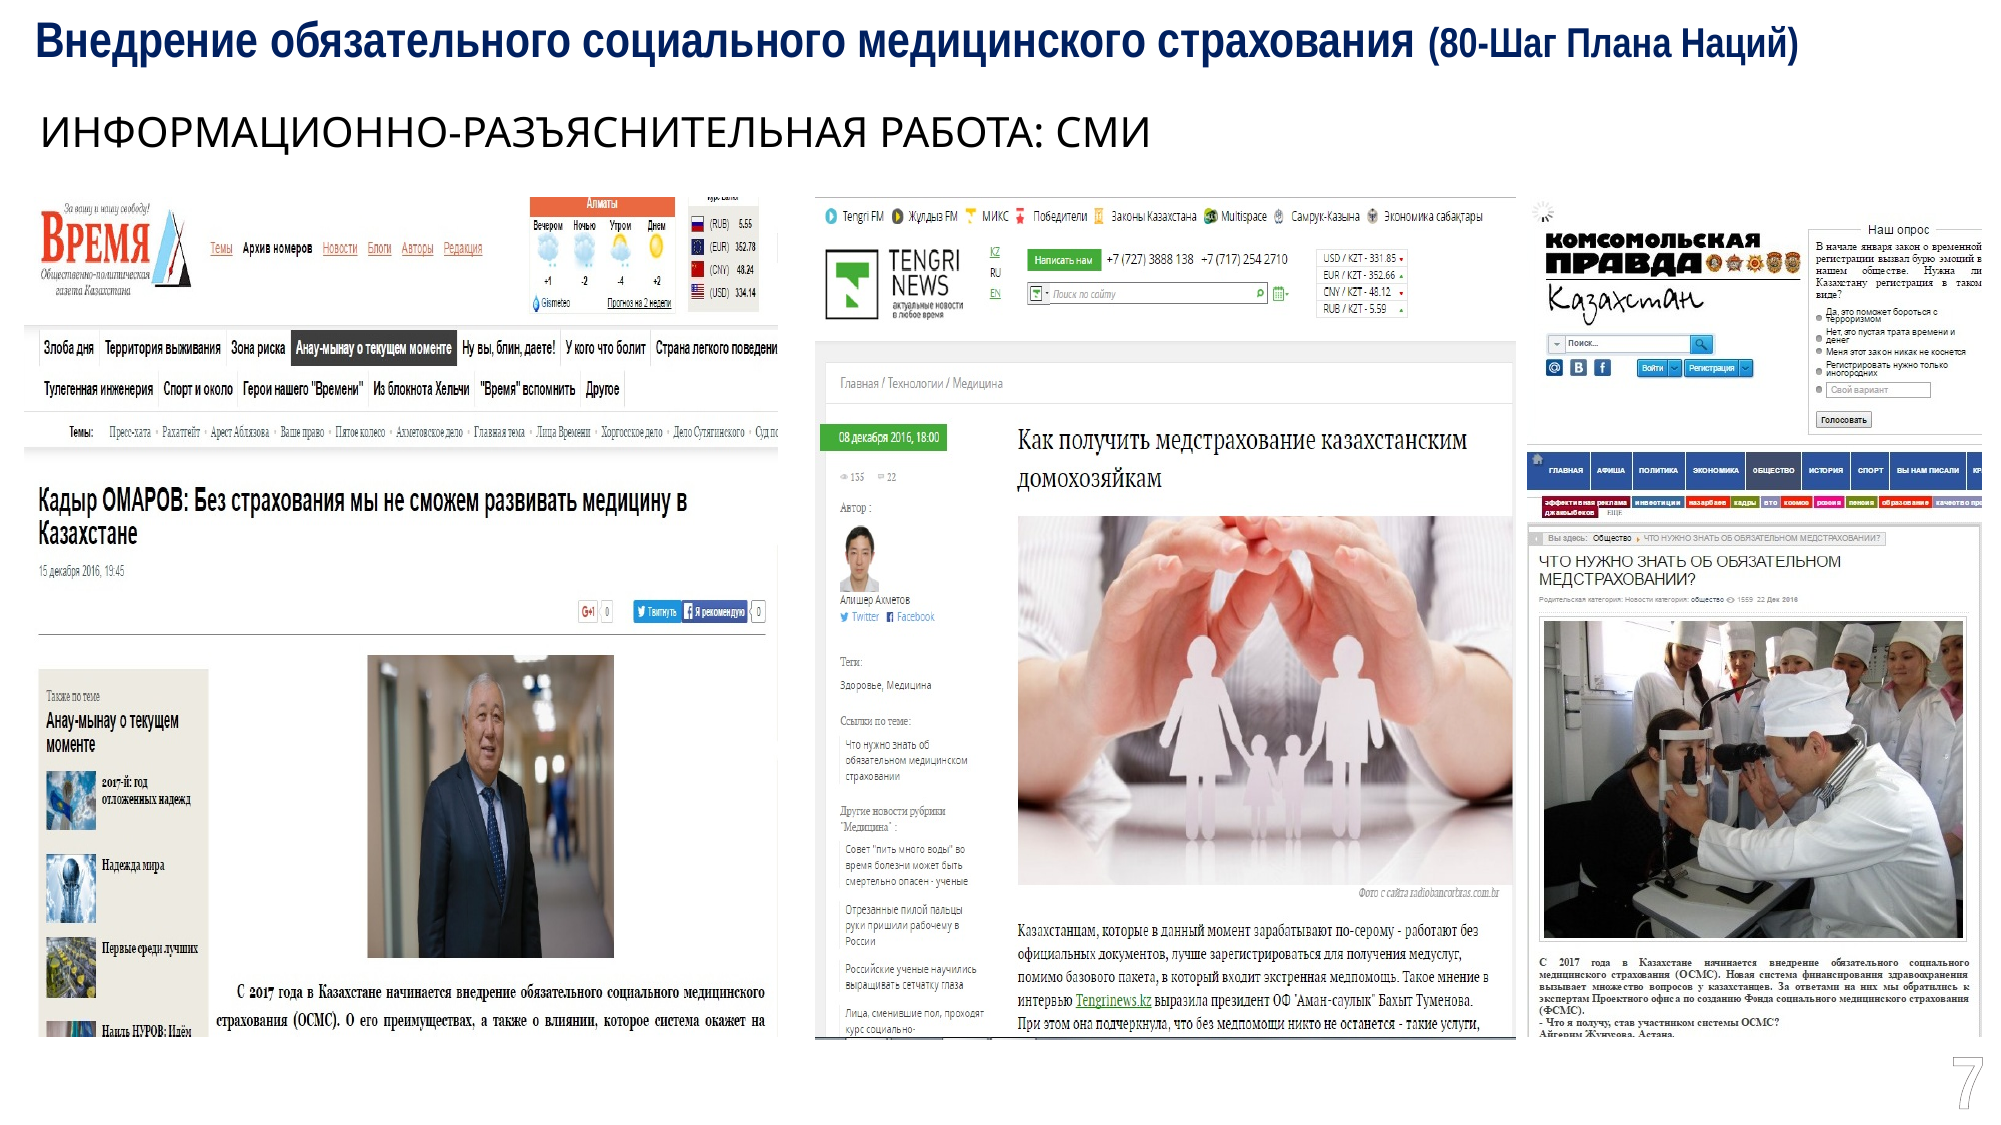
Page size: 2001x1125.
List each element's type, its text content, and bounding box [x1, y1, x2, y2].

picture [24, 197, 778, 1037]
picture [815, 197, 1516, 1040]
text_box Внедрение обязательного социального медицинского страхования (80-Шаг Плана Наций) [20, 0, 1982, 75]
picture [1527, 197, 1982, 1037]
text_box ИНФОРМАЦИОННО-РАЗЪЯСНИТЕЛЬНАЯ РАБОТА: СМИ [24, 108, 1679, 164]
slide_number 7 [1868, 1048, 2000, 1109]
